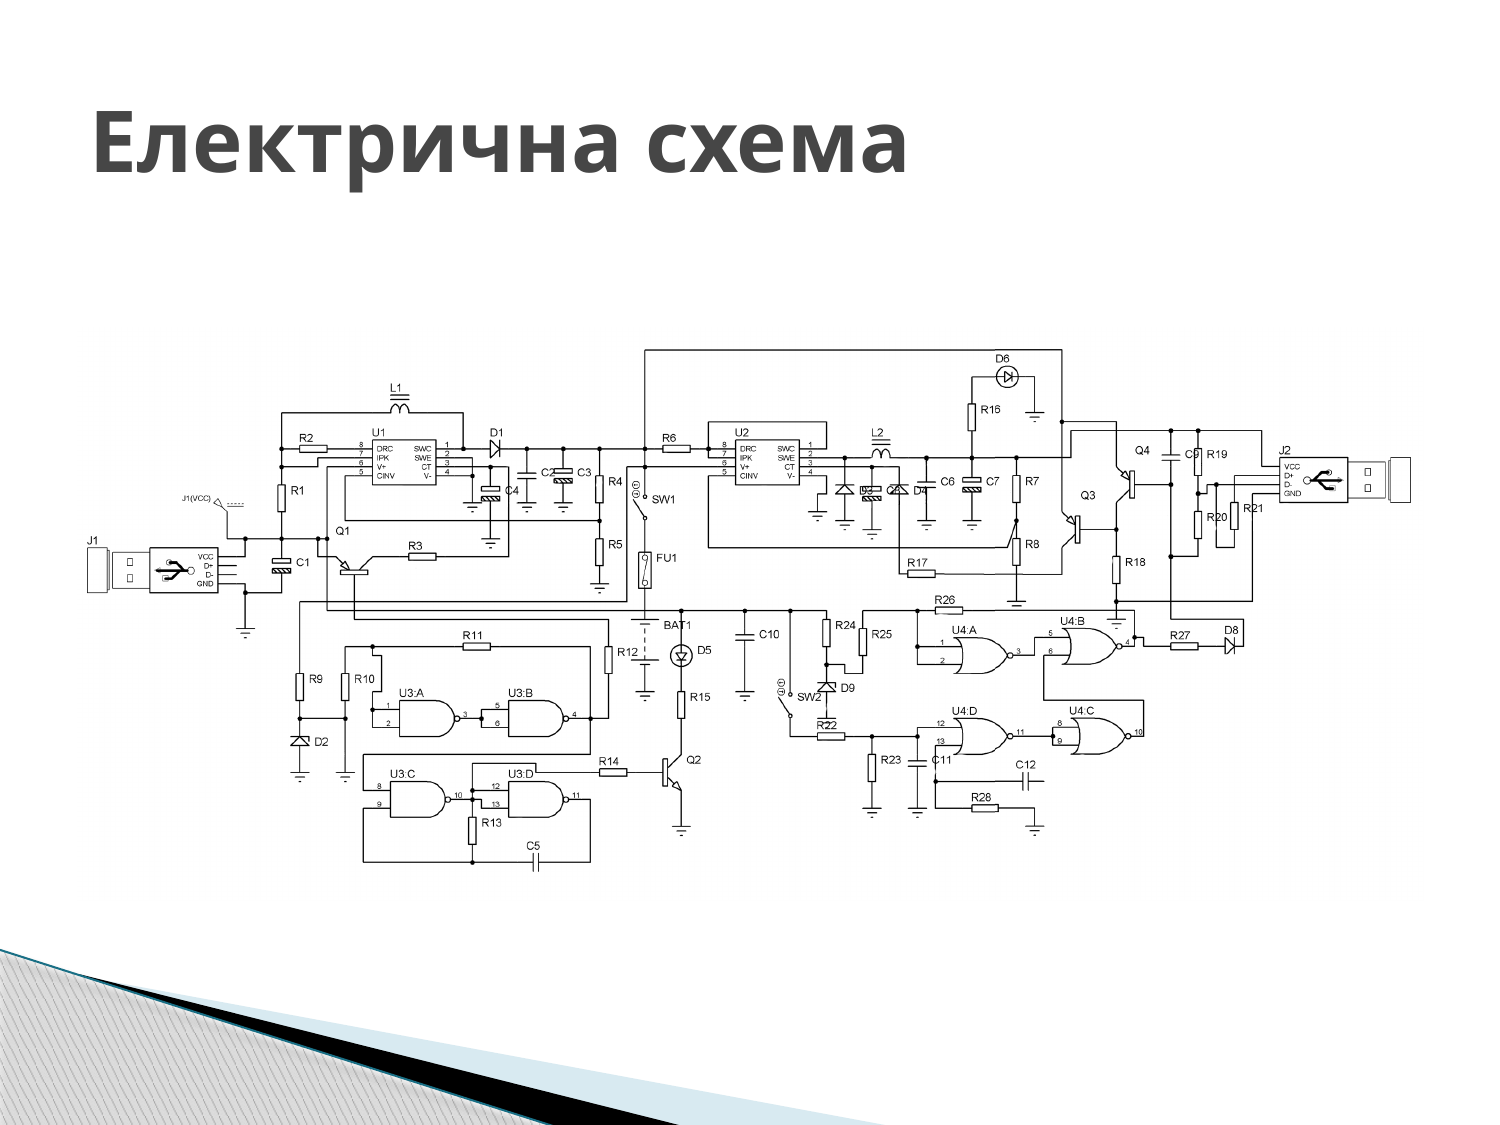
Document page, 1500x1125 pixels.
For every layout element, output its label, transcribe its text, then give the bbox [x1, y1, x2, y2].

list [74, 325, 1426, 903]
title Електрична схема [75, 45, 1425, 233]
